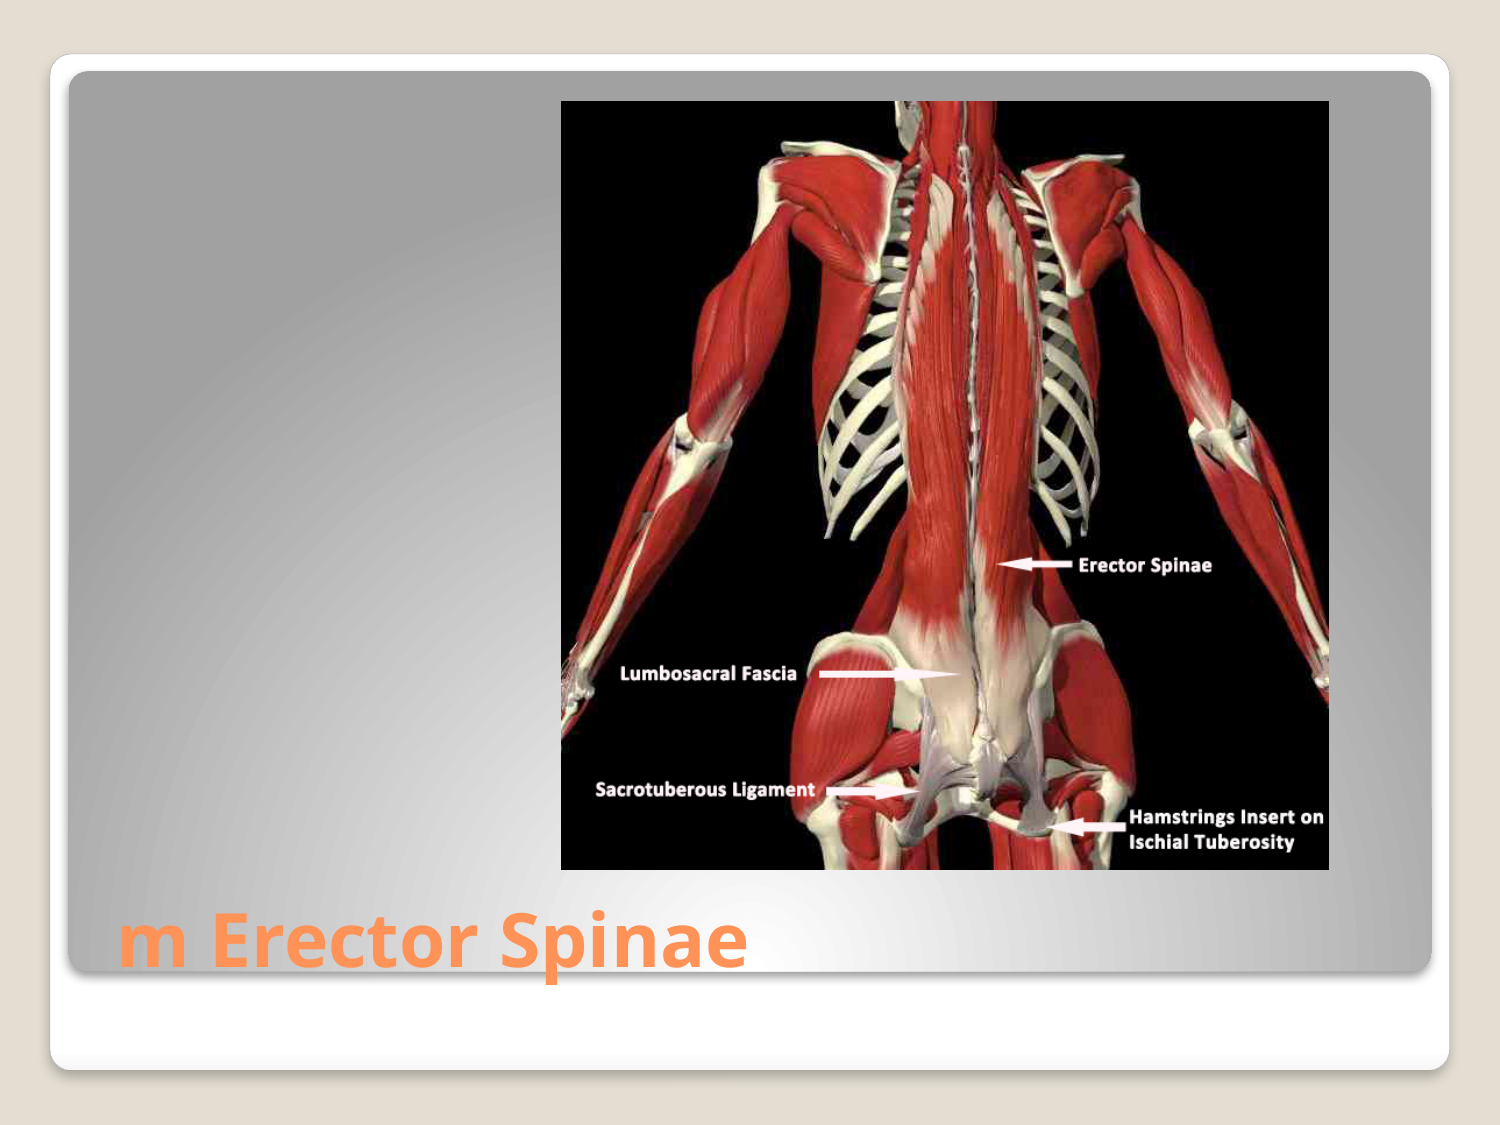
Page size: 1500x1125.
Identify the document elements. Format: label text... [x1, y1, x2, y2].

title m Erector Spinae [82, 817, 1425, 990]
picture [560, 101, 1330, 870]
